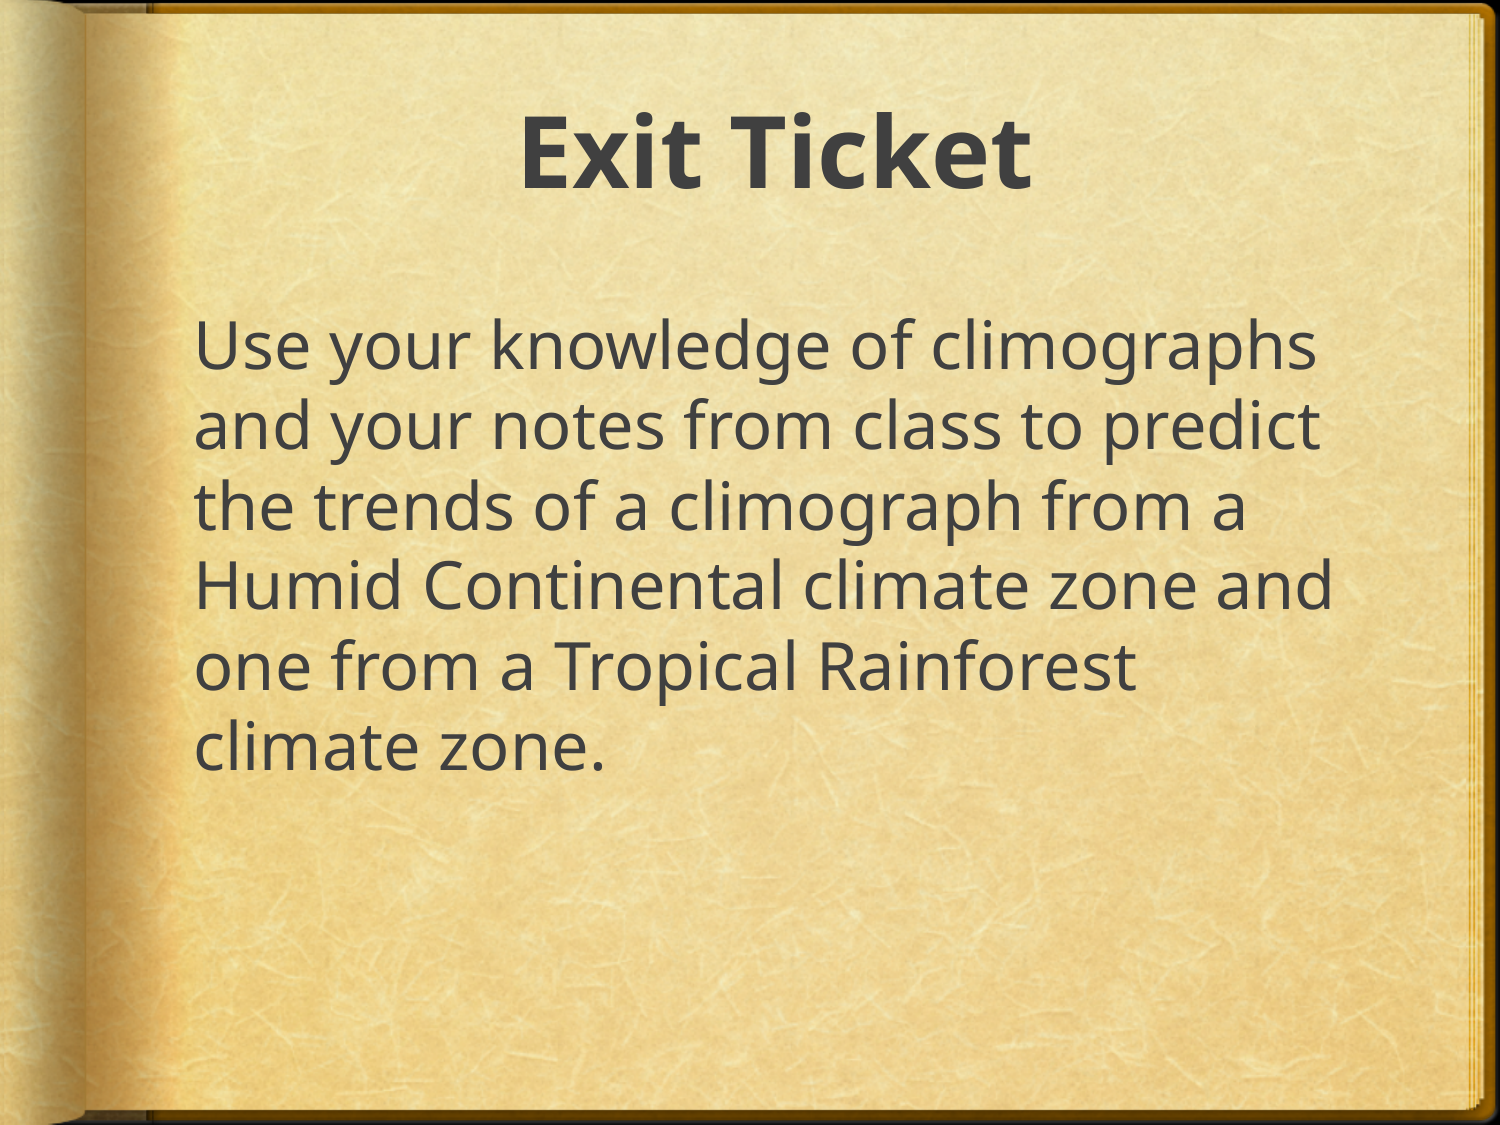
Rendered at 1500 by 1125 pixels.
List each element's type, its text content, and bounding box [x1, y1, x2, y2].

picture [0, 0, 1500, 1125]
list Use your knowledge of climographs and your notes from class to predict the trends of a climograph from a Humid Continental climate zone and one from a Tropical Rainforest climate zone. [178, 295, 1372, 1005]
title Exit Ticket [178, 45, 1372, 265]
